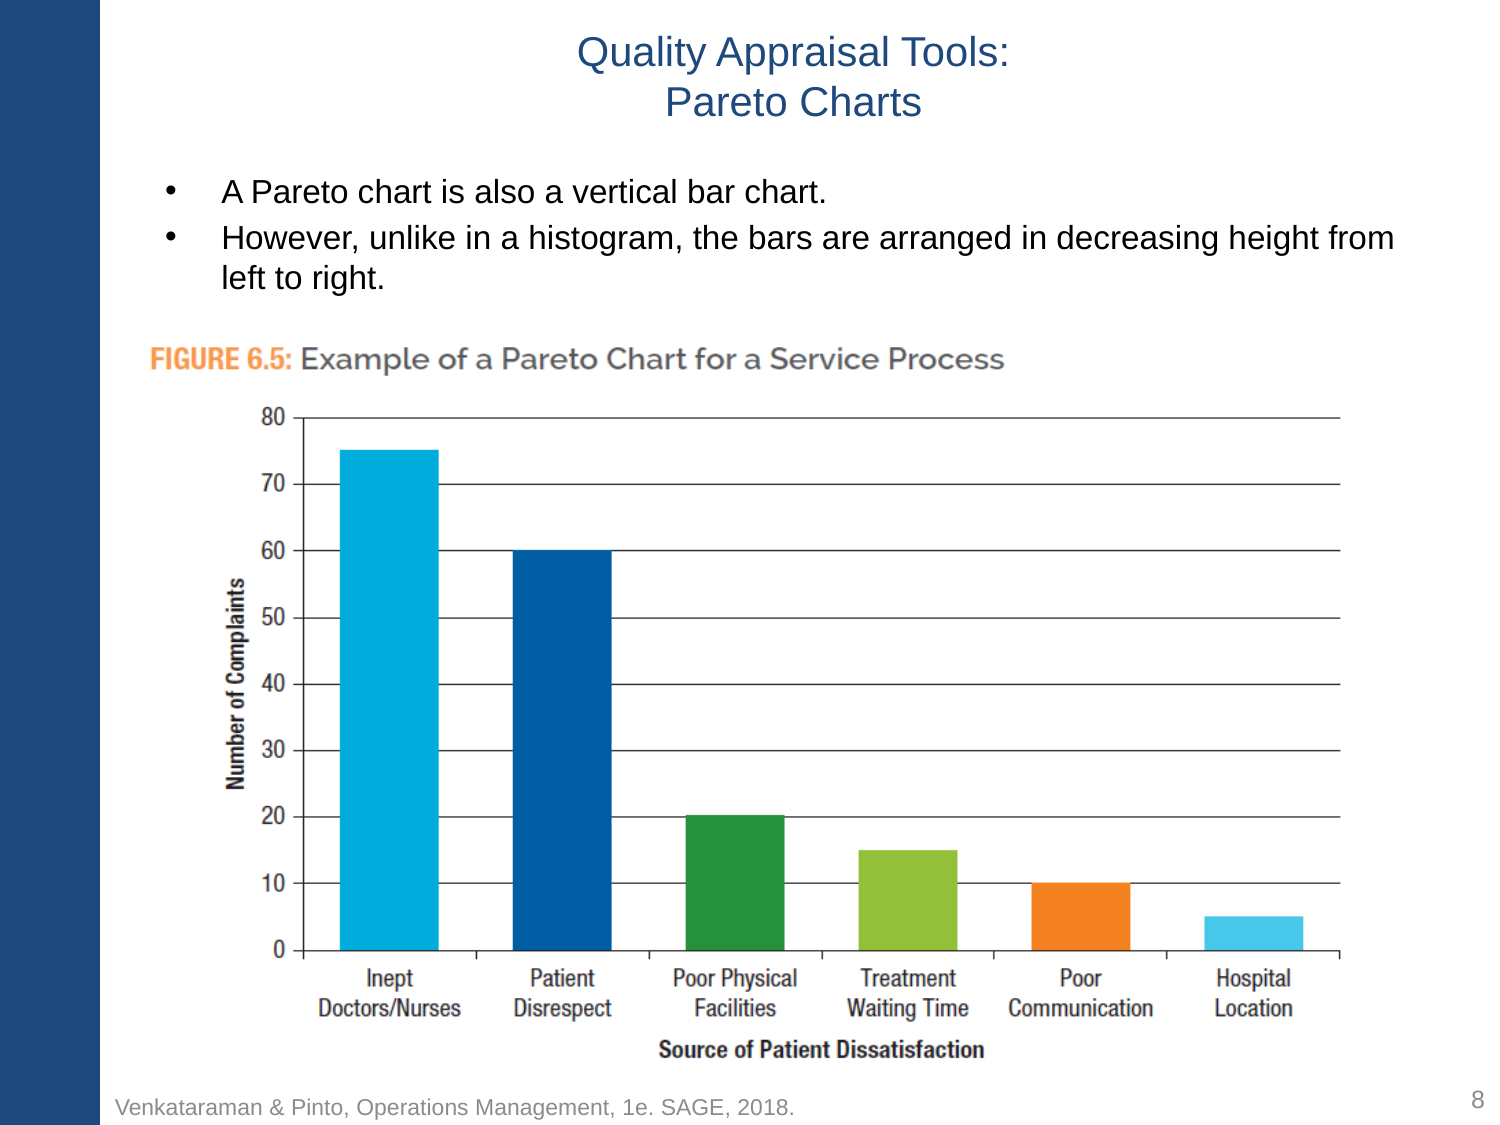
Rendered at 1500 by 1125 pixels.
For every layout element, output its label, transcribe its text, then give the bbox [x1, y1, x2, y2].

title Quality Appraisal Tools: Pareto Charts [162, 0, 1425, 150]
slide_number 8 [1449, 1072, 1500, 1125]
footer Venkataraman & Pinto, Operations Management, 1e. SAGE, 2018. [99, 1084, 963, 1125]
list A Pareto chart is also a vertical bar chart. However, unlike in a histogram, the bars are arranged in decreasing height from left to right. [150, 162, 1413, 323]
picture [137, 324, 1464, 1076]
